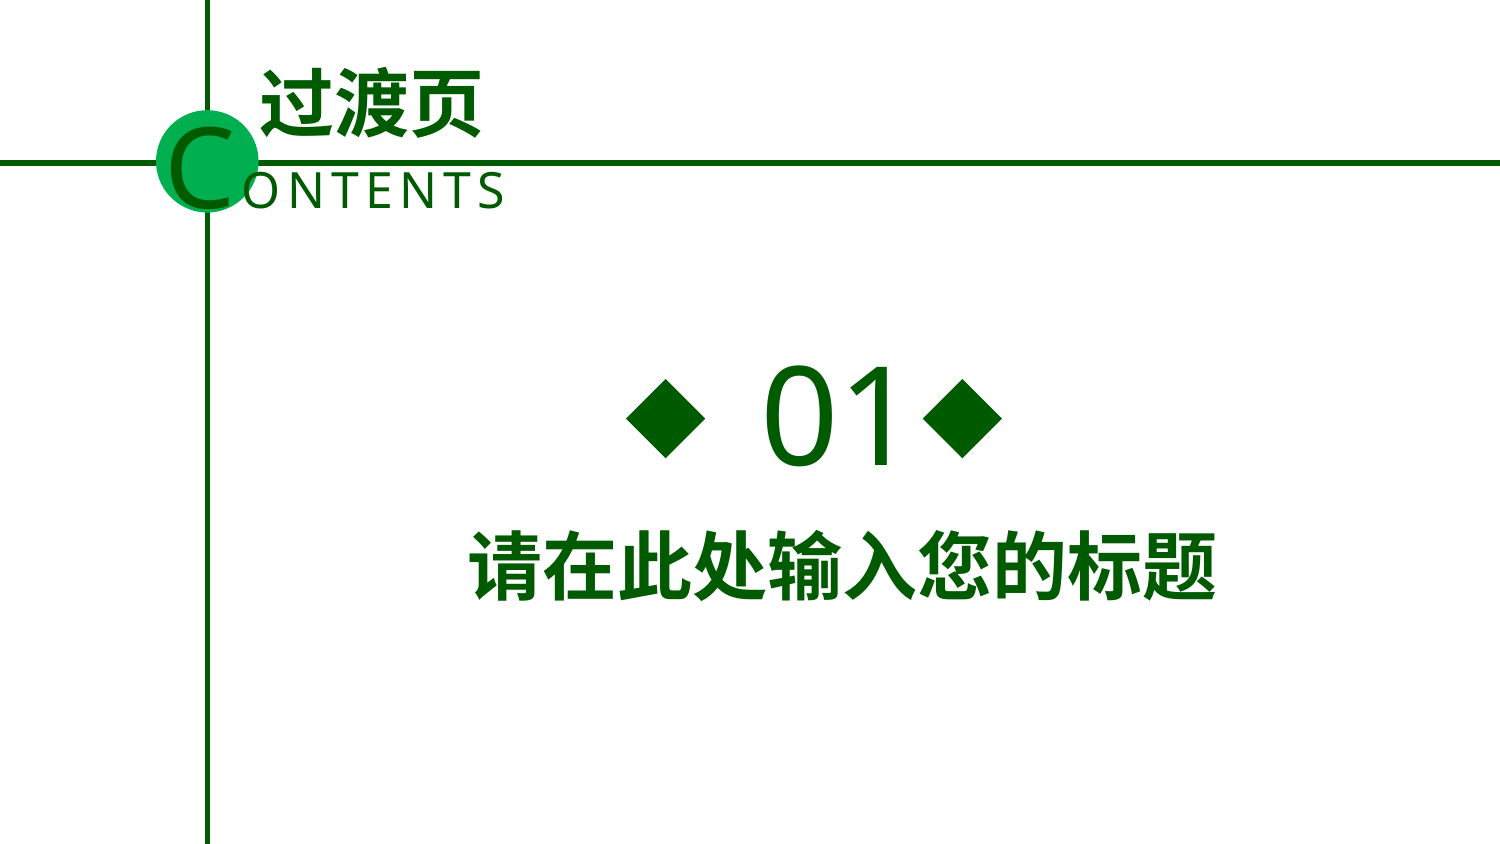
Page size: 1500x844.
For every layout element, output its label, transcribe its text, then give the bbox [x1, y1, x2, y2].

text_box CONTENTS [149, 164, 207, 229]
text_box CONTENTS [208, 164, 700, 229]
text_box 过渡页 [244, 73, 536, 130]
text_box CONTENTS [149, 97, 207, 163]
text_box 01 [745, 375, 952, 446]
text_box [624, 377, 707, 460]
text_box [921, 377, 1004, 460]
text_box 请在此处输入您的标题 [467, 518, 1240, 612]
text_box CONTENTS [208, 97, 700, 163]
